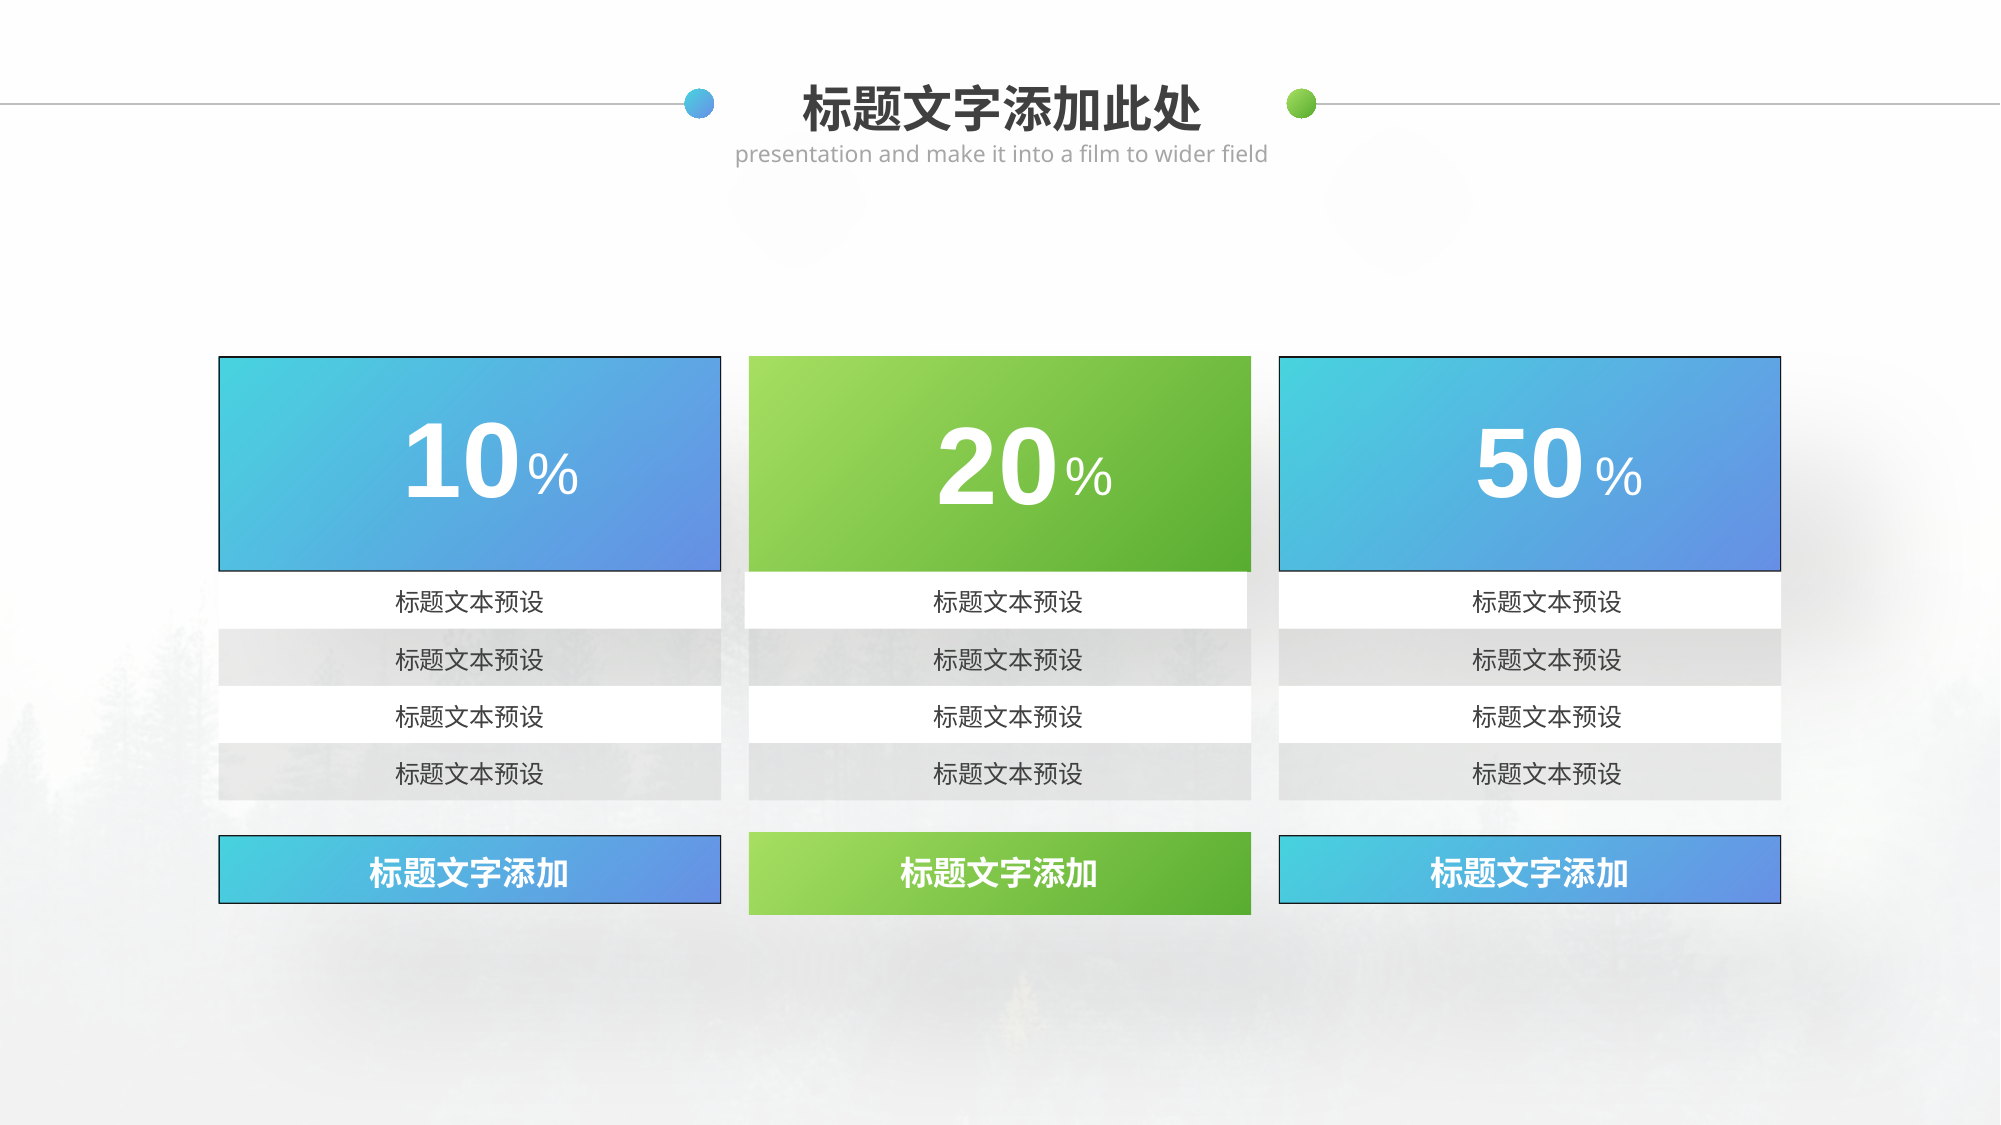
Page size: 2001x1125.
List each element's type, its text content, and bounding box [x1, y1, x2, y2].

text_box 标题文本预设 [389, 636, 551, 678]
text_box [218, 628, 722, 685]
text_box [1278, 742, 1782, 801]
text_box 标题文本预设 [1467, 694, 1629, 735]
text_box 标题文字添加 [1278, 836, 1781, 900]
text_box 标题文字添加 [748, 836, 1251, 900]
text_box [748, 831, 1252, 916]
text_box [218, 356, 722, 571]
text_box 标题文本预设 [389, 579, 551, 620]
text_box 标题文本预设 [1467, 751, 1629, 792]
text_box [0, 69, 2000, 176]
text_box 标题文本预设 [928, 694, 1090, 735]
text_box [218, 685, 722, 742]
text_box 50 [1460, 390, 1600, 525]
text_box [218, 571, 722, 628]
text_box [218, 742, 722, 801]
text_box [748, 628, 1252, 685]
text_box [1278, 685, 1782, 742]
text_box [748, 685, 1252, 742]
text_box % [1050, 434, 1127, 515]
text_box 标题文本预设 [928, 751, 1090, 792]
text_box [218, 834, 722, 905]
text_box 标题文本预设 [928, 636, 1090, 678]
text_box [1278, 571, 1782, 628]
text_box % [512, 434, 589, 515]
text_box 20 [922, 386, 1074, 535]
text_box [748, 356, 1252, 572]
text_box 标题文本预设 [1467, 579, 1629, 620]
text_box [748, 742, 1252, 801]
text_box [1278, 356, 1782, 571]
text_box 标题文本预设 [928, 579, 1090, 620]
text_box 标题文本预设 [1467, 636, 1629, 678]
text_box [743, 571, 1248, 630]
text_box % [1580, 434, 1657, 515]
text_box 标题文字添加 [218, 836, 721, 900]
text_box [1278, 834, 1782, 905]
text_box [1278, 628, 1782, 685]
text_box 标题文本预设 [389, 751, 551, 792]
text_box 标题文本预设 [389, 694, 551, 735]
text_box 10 [388, 393, 527, 528]
